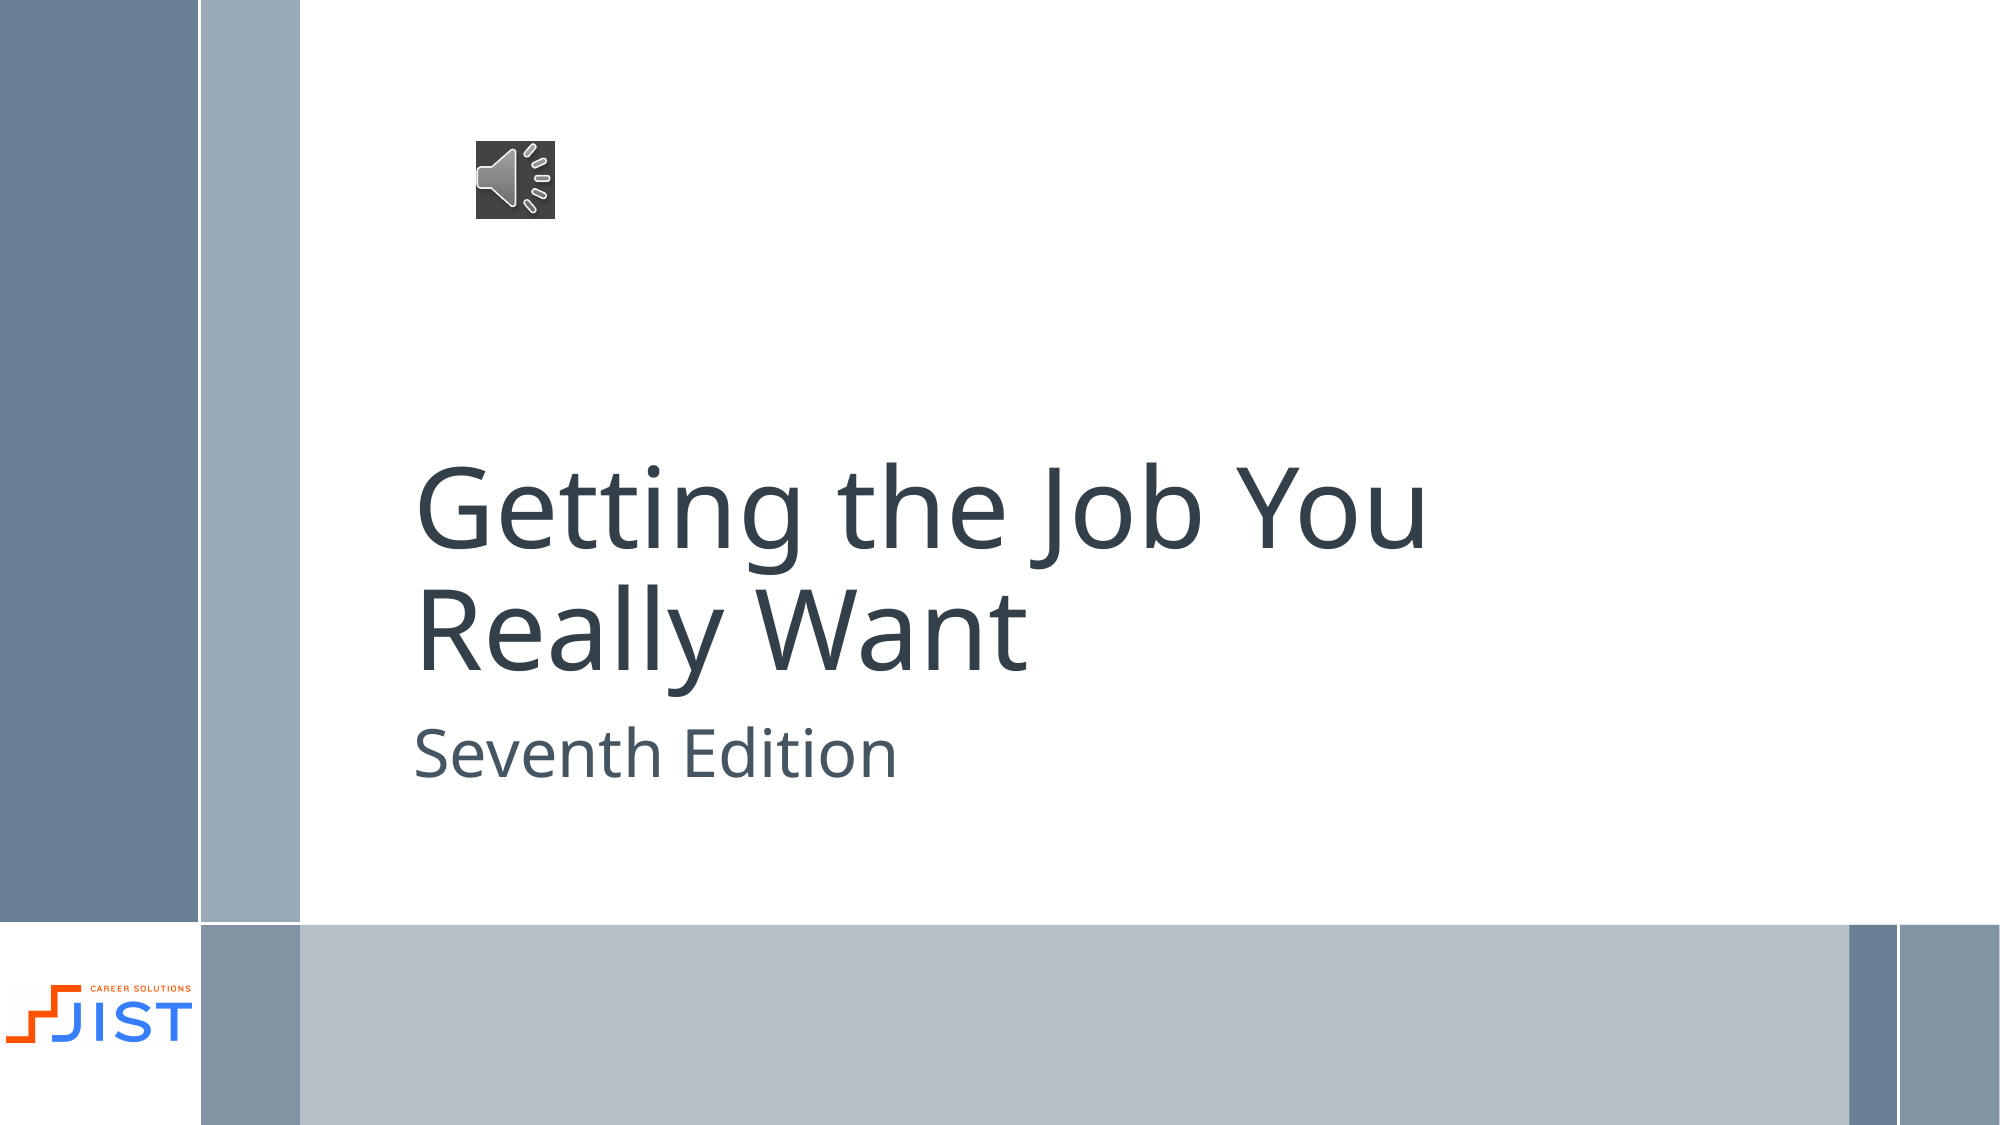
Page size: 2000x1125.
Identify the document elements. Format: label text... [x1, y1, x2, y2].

subtitle Seventh Edition [398, 712, 1632, 896]
title Getting the Job You Really Want [398, 262, 1765, 703]
picture [6, 985, 192, 1043]
picture [475, 140, 556, 221]
